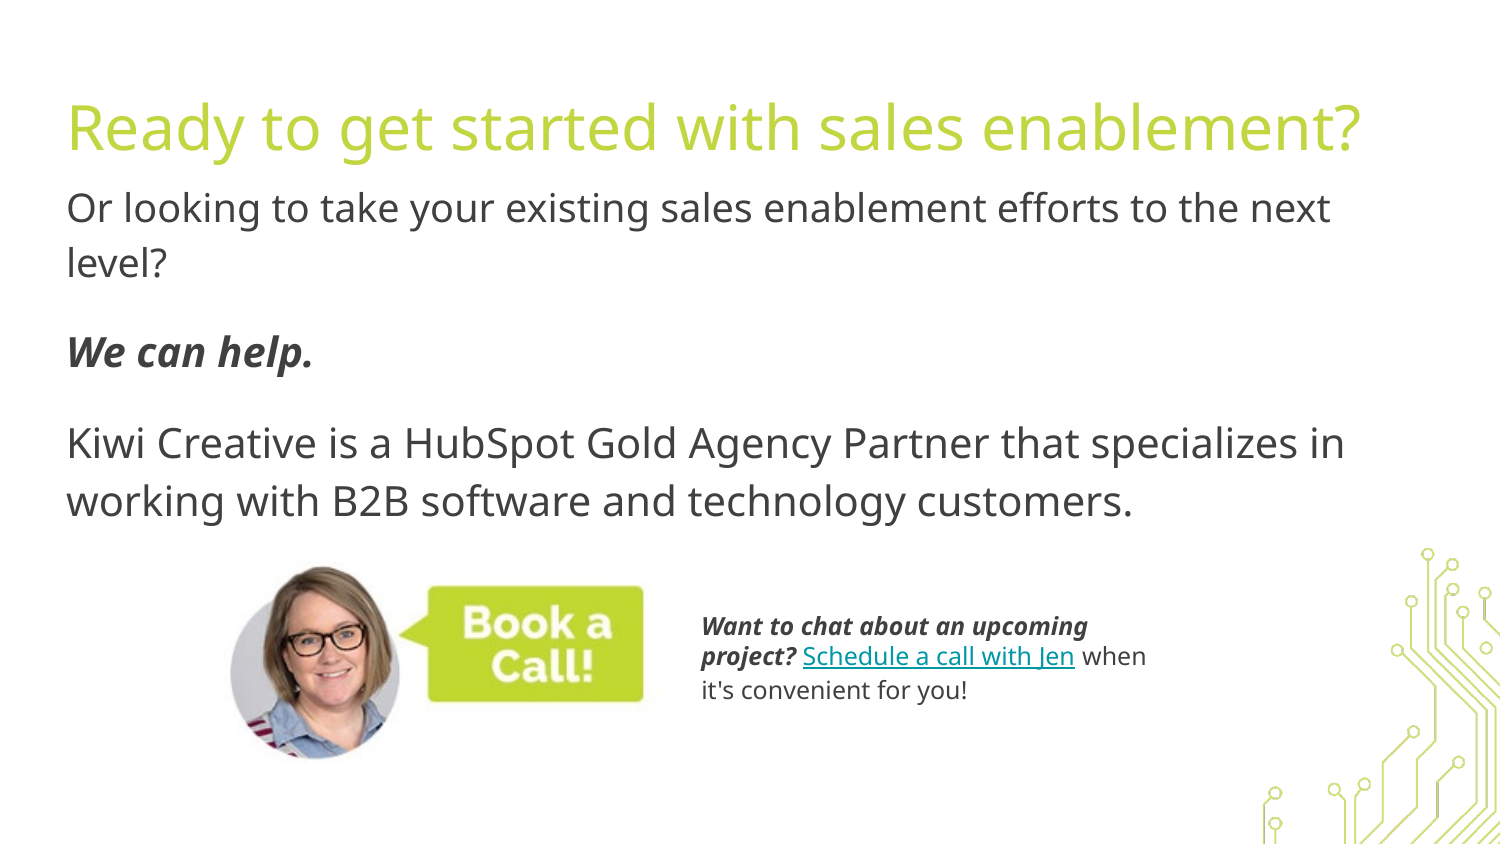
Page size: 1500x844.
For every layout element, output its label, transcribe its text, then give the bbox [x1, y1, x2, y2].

list Or looking to take your existing sales enablement efforts to the next level? We can help. Kiwi Creative is a HubSpot Gold Agency Partner that specializes in working with B2B software and technology customers. [51, 161, 1449, 722]
text_box Want to chat about an upcoming project? Schedule a call with Jen when it's convenient for you! [686, 571, 1179, 773]
title Ready to get started with sales enablement? [51, 72, 1449, 161]
picture [1262, 547, 1500, 844]
picture [211, 561, 682, 764]
